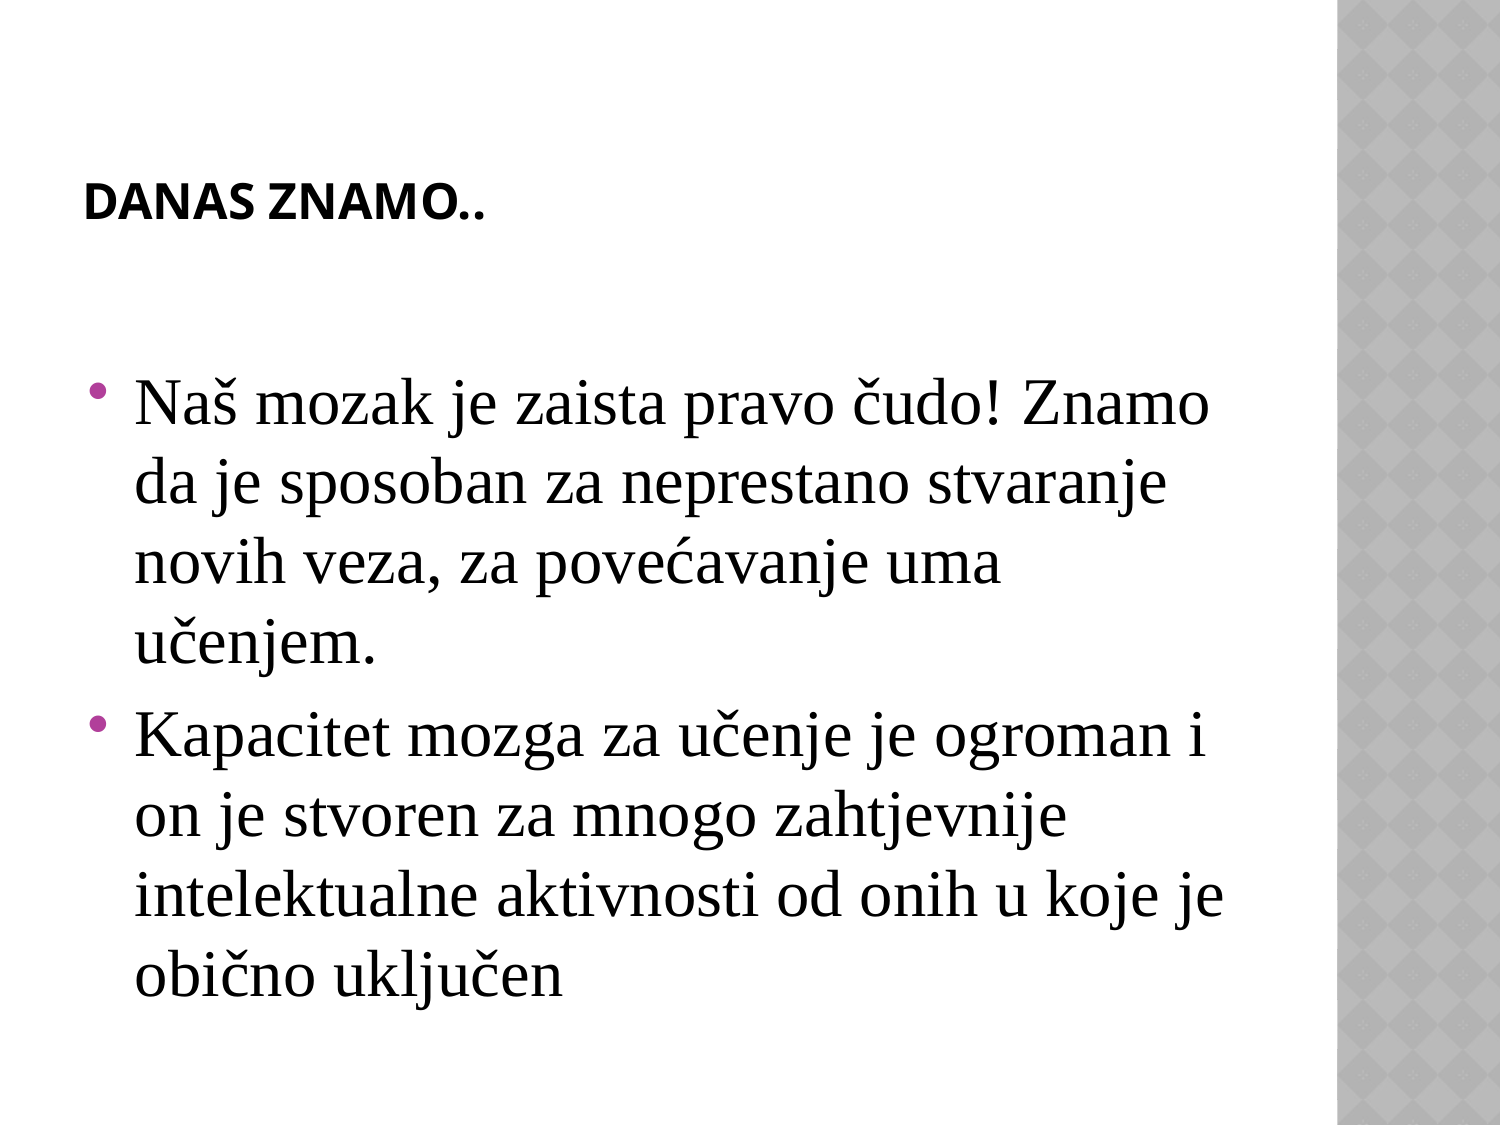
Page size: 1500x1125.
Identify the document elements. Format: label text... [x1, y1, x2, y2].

title Danas znamo.. [75, 37, 1043, 230]
list Naš mozak je zaista pravo čudo! Znamo da je sposoban za neprestano stvaranje novih veza, za povećavanje uma učenjem. Kapacitet mozga za učenje je ogroman i on je stvoren za mnogo zahtjevnije intelektualne aktivnosti od onih u koje je obično uključen [75, 350, 1263, 1068]
